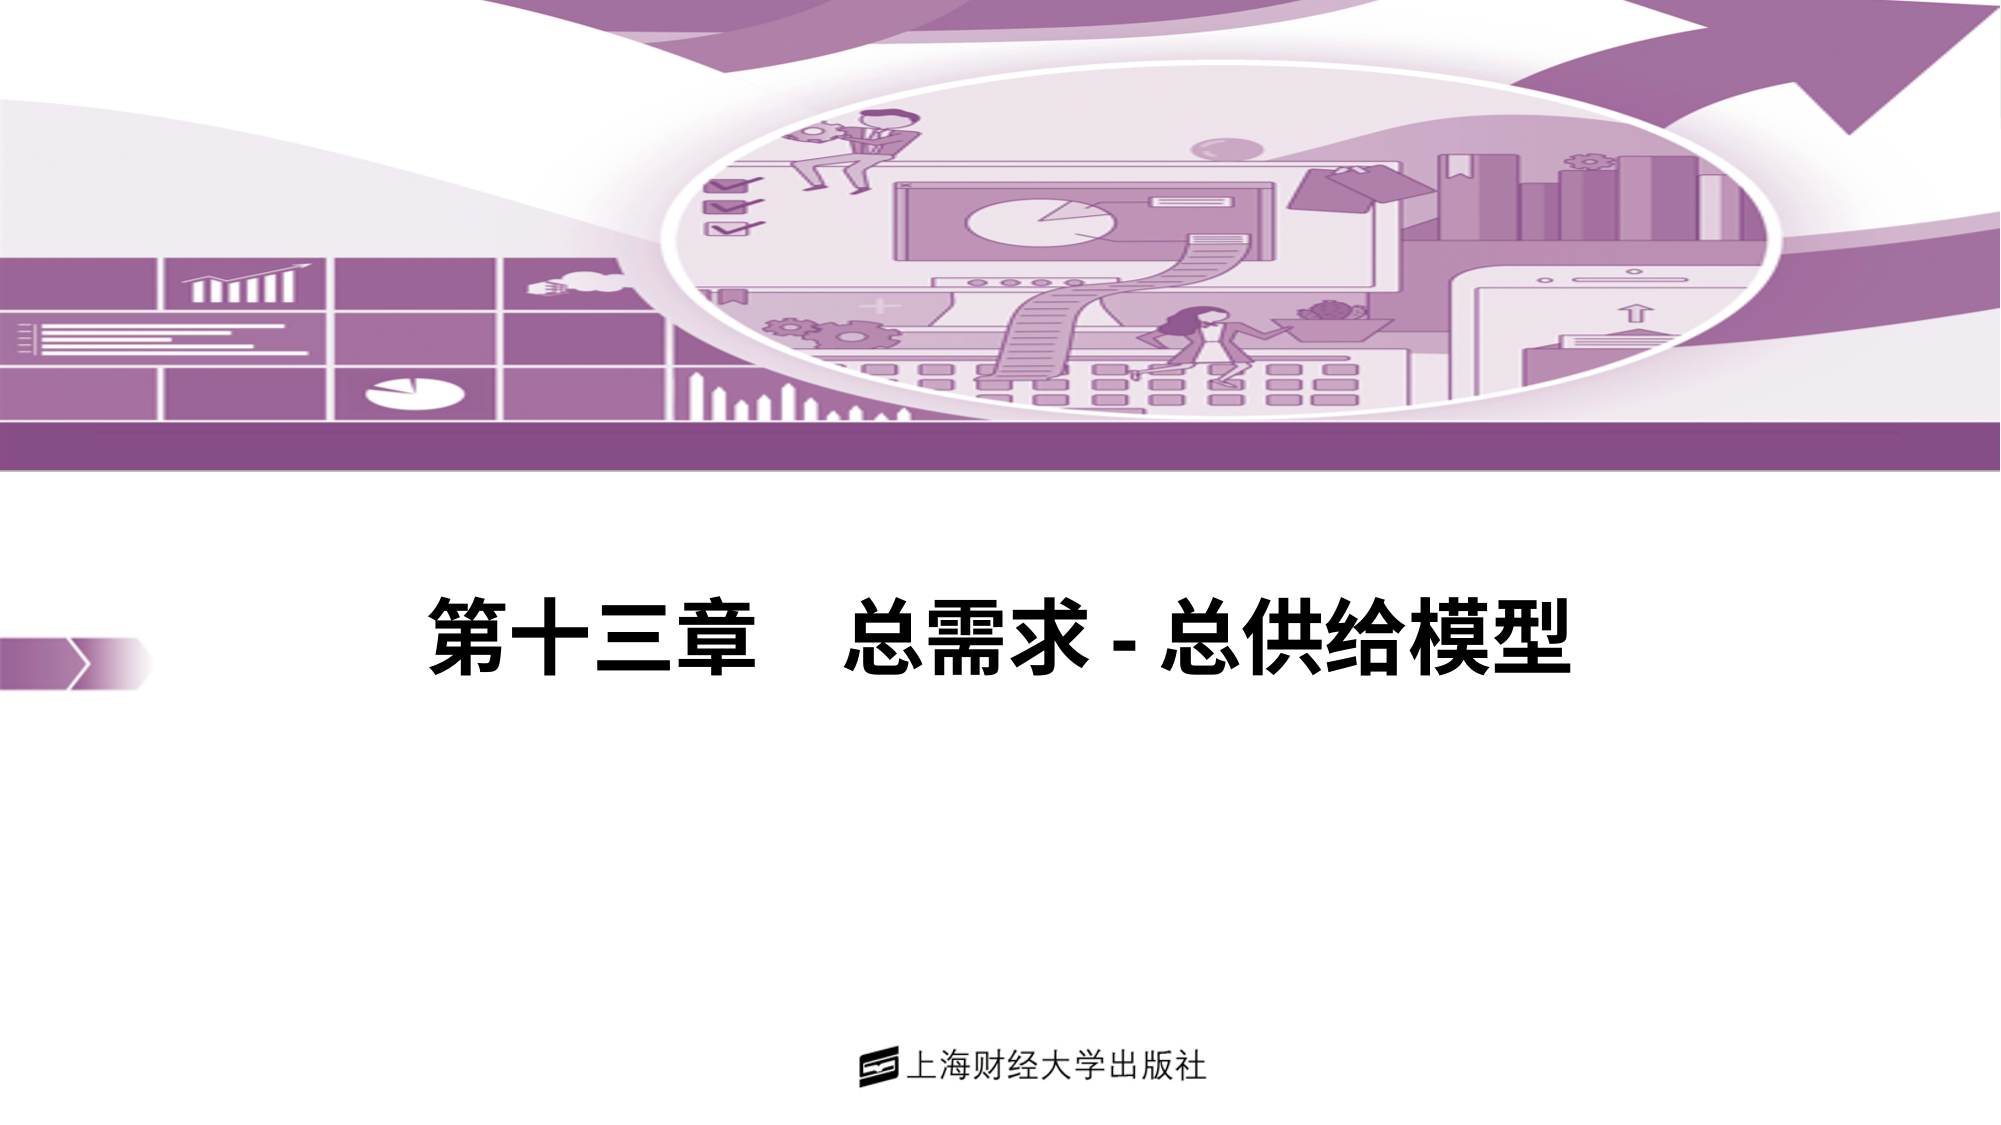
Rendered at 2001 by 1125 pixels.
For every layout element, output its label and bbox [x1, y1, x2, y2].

list [0, 0, 2000, 1125]
